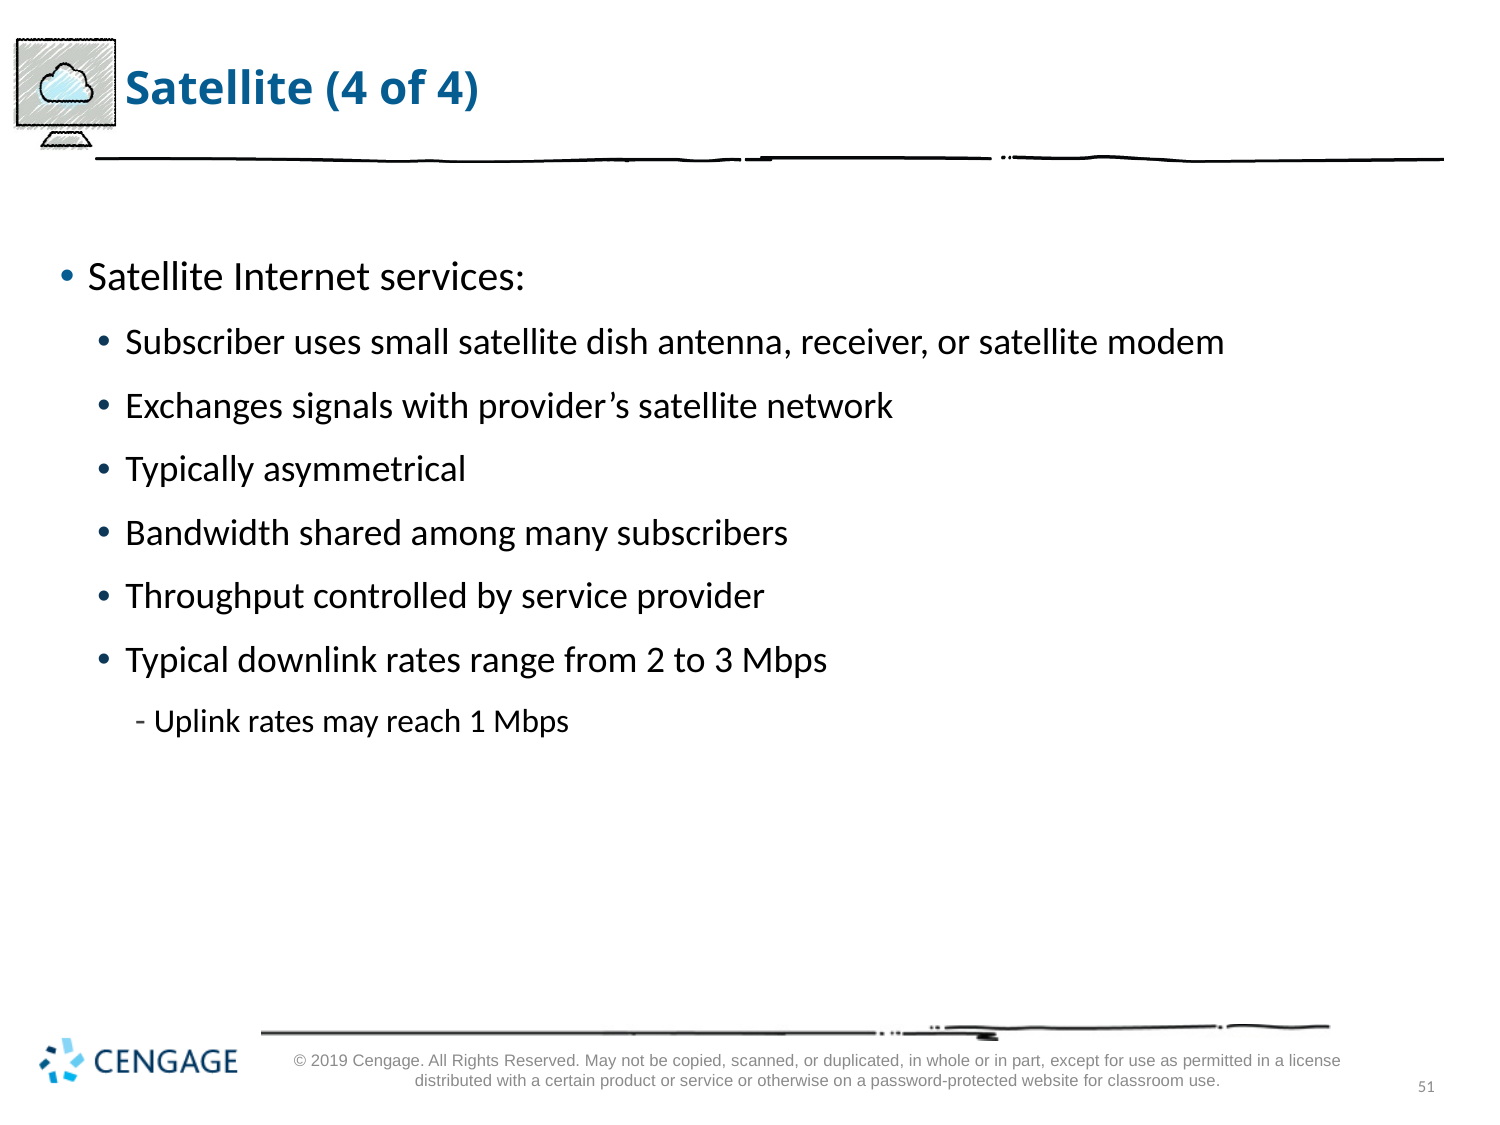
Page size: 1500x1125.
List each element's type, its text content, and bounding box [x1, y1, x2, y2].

picture [261, 1024, 1331, 1041]
list Satellite Internet services: Subscriber uses small satellite dish antenna, receiver, or satellite modem Exchanges signals with provider’s satellite network Typically asymmetrical Bandwidth shared among many subscribers Throughput controlled by service provider Typical downlink rates range from 2 to 3 Mbps Uplink rates may reach 1 Mbps [59, 252, 1441, 745]
picture [13, 36, 117, 151]
picture [95, 155, 1444, 163]
title Satellite (4 of 4) [125, 66, 1442, 116]
picture [19, 1024, 250, 1096]
footer © 2019 Cengage. All Rights Reserved. May not be copied, scanned, or duplicated, in whole or in part, except for use as permitted in a license distributed with a certain product or service or otherwise on a password-protected website for classroom use. [262, 1050, 1375, 1091]
